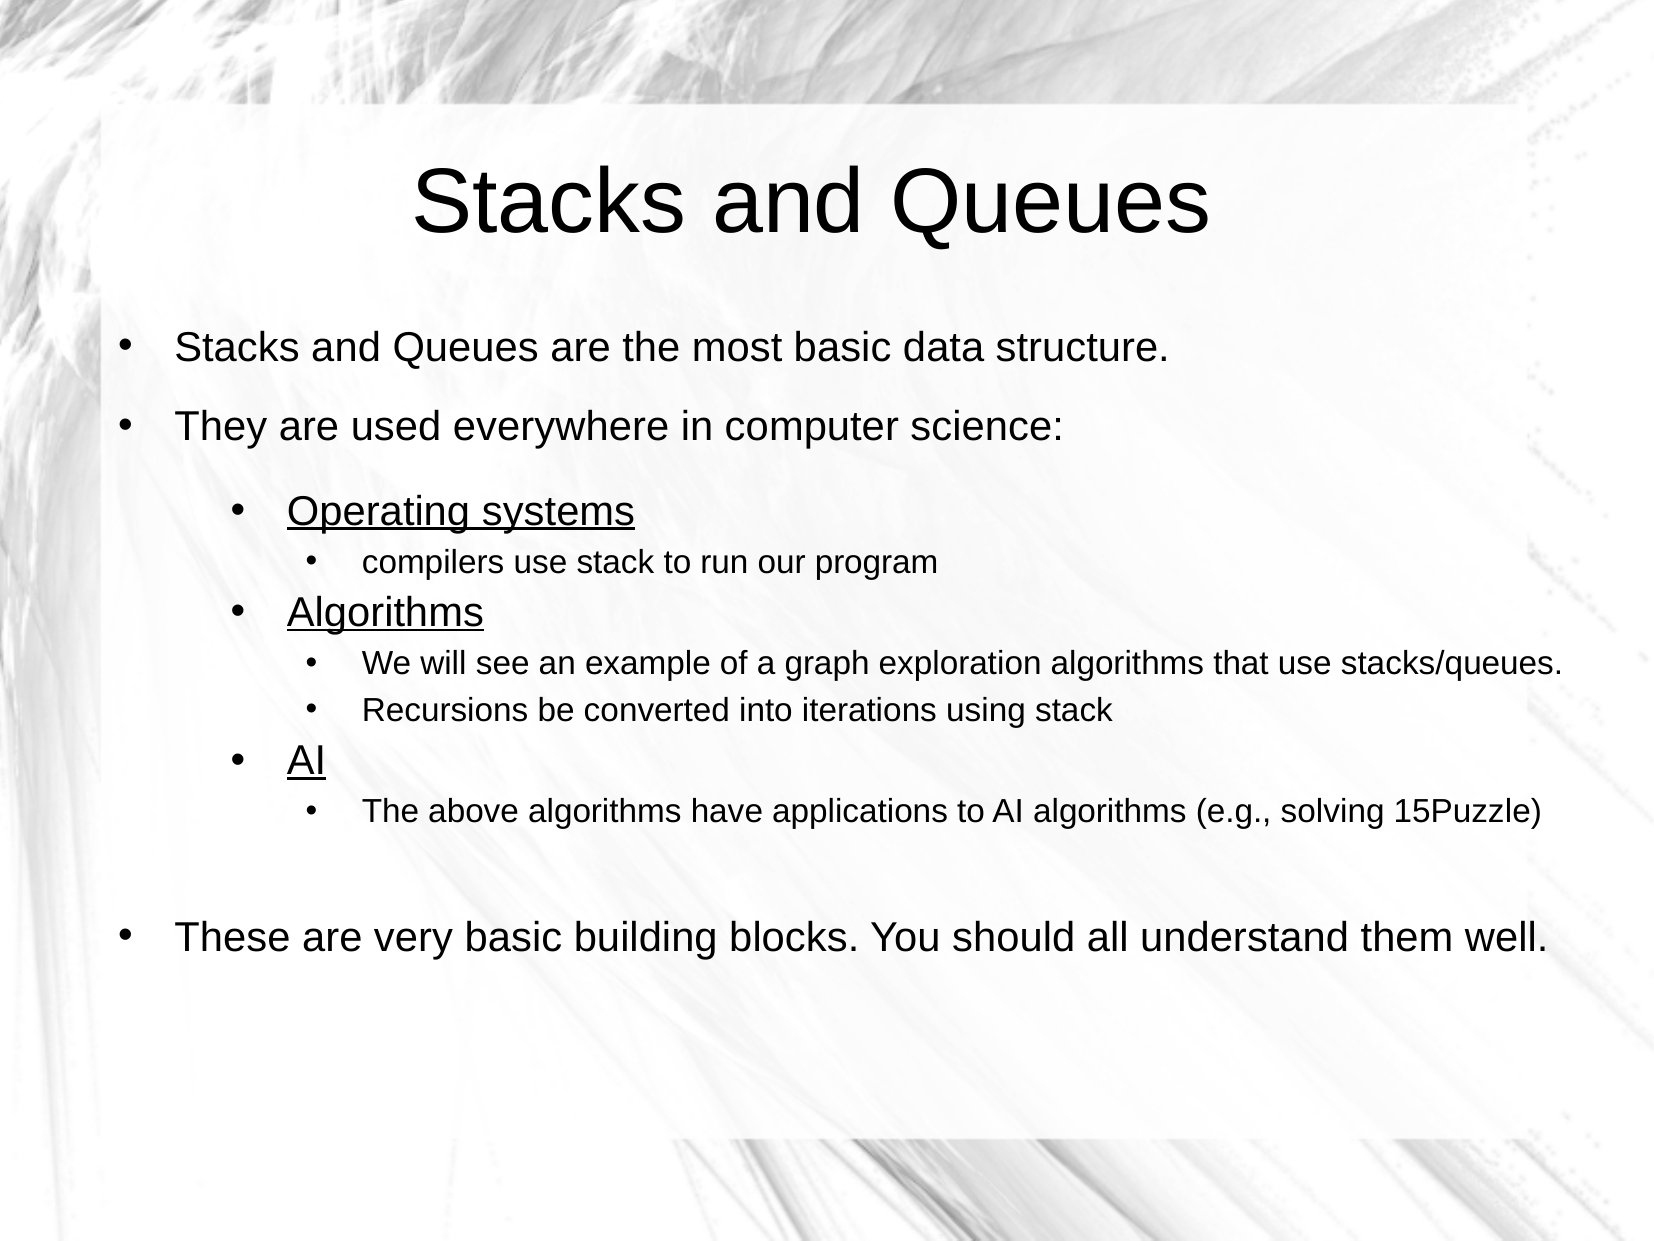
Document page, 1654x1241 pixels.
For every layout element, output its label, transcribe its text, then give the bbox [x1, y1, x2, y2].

picture [0, 0, 1654, 1241]
title Stacks and Queues [118, 112, 1506, 281]
list Stacks and Queues are the most basic data structure. They are used everywhere in computer science: Operating systems compilers use stack to run our program Algorithms We will see an example of a graph exploration algorithms that use stacks/queues. Recursions be converted into iterations using stack AI The above algorithms have applications to AI algorithms (e.g., solving 15Puzzle) These are very basic building blocks. You should all understand them well. [118, 319, 1571, 1102]
